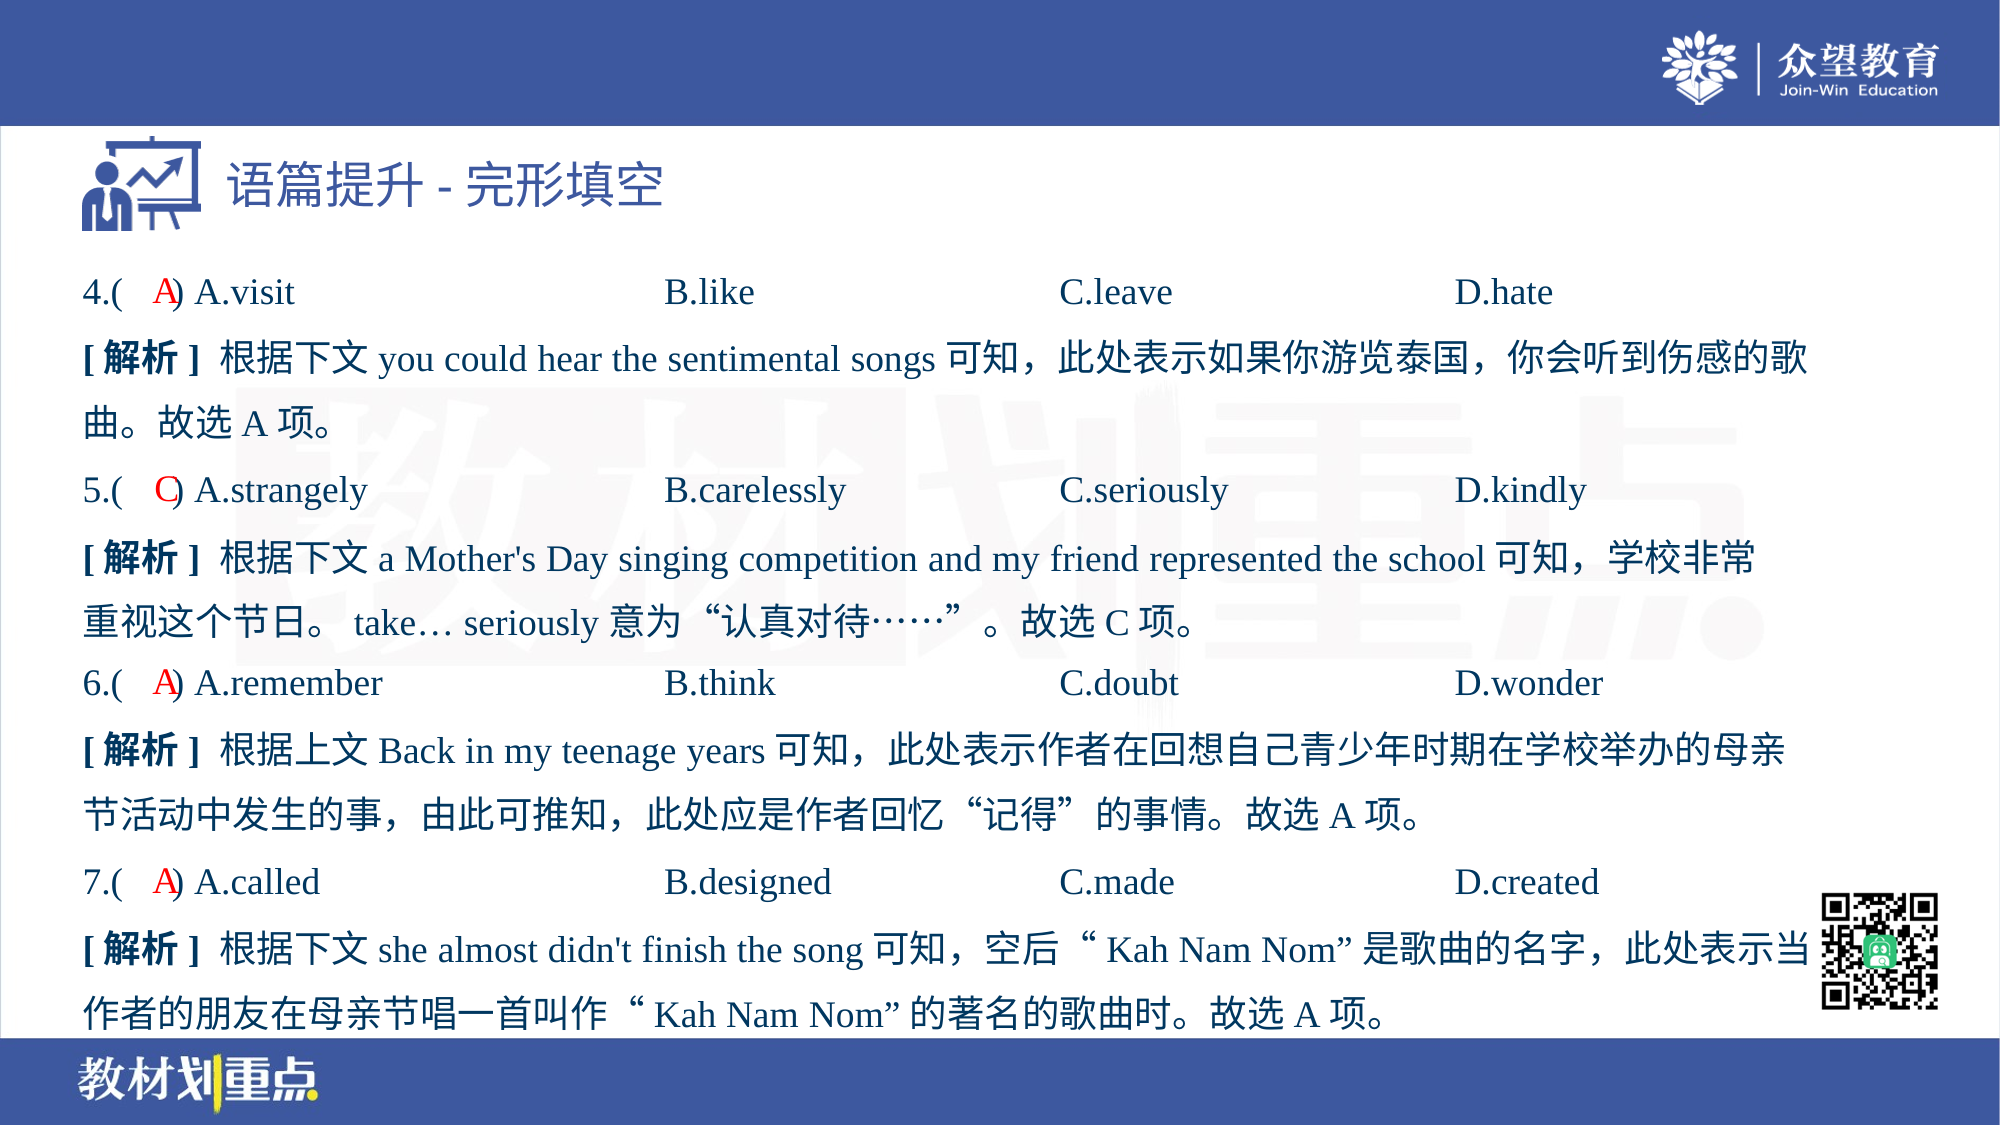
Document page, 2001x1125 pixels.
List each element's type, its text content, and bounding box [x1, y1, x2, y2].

text_box 7.( ) A.called B.designed C.made D.created [82, 837, 1817, 896]
text_box 4.( ) A.visit B.like C.leave D.hate [82, 247, 1817, 306]
text_box 6.( ) A.remember B.think C.doubt D.wonder [193, 637, 1817, 696]
text_box A [138, 246, 193, 305]
text_box [解析] 根据下文you could hear the sentimental songs可知，此处表示如果你游览泰国，你会听到伤感的歌 曲。故选A项。 [82, 312, 1817, 438]
text_box [解析] 根据下文she almost didn't finish the song可知，空后“Kah Nam Nom”是歌曲的名字，此处表示当 作者的朋友在母亲节唱一首叫作“Kah Nam Nom”的著名的歌曲时。故选A项。 [82, 903, 1817, 1029]
text_box C [140, 444, 193, 503]
text_box A [138, 836, 193, 895]
text_box 6.( ) A.remember B.think C.doubt D.wonder [82, 637, 138, 696]
text_box 5.( ) A.strangely B.carelessly C.seriously D.kindly [82, 445, 1817, 504]
picture [0, 0, 2000, 1125]
text_box [解析] 根据下文a Mother's Day singing competition and my friend represented the school可知，学校非常 重视这个节日。take… seriously意为“认真对待……”。故选C项。 [82, 511, 1817, 636]
text_box [解析] 根据上文Back in my teenage years可知，此处表示作者在回想自己青少年时期在学校举办的母亲 节活动中发生的事，由此可推知，此处应是作者回忆“记得”的事情。故选A项。 [82, 704, 1817, 830]
text_box A [138, 636, 193, 696]
